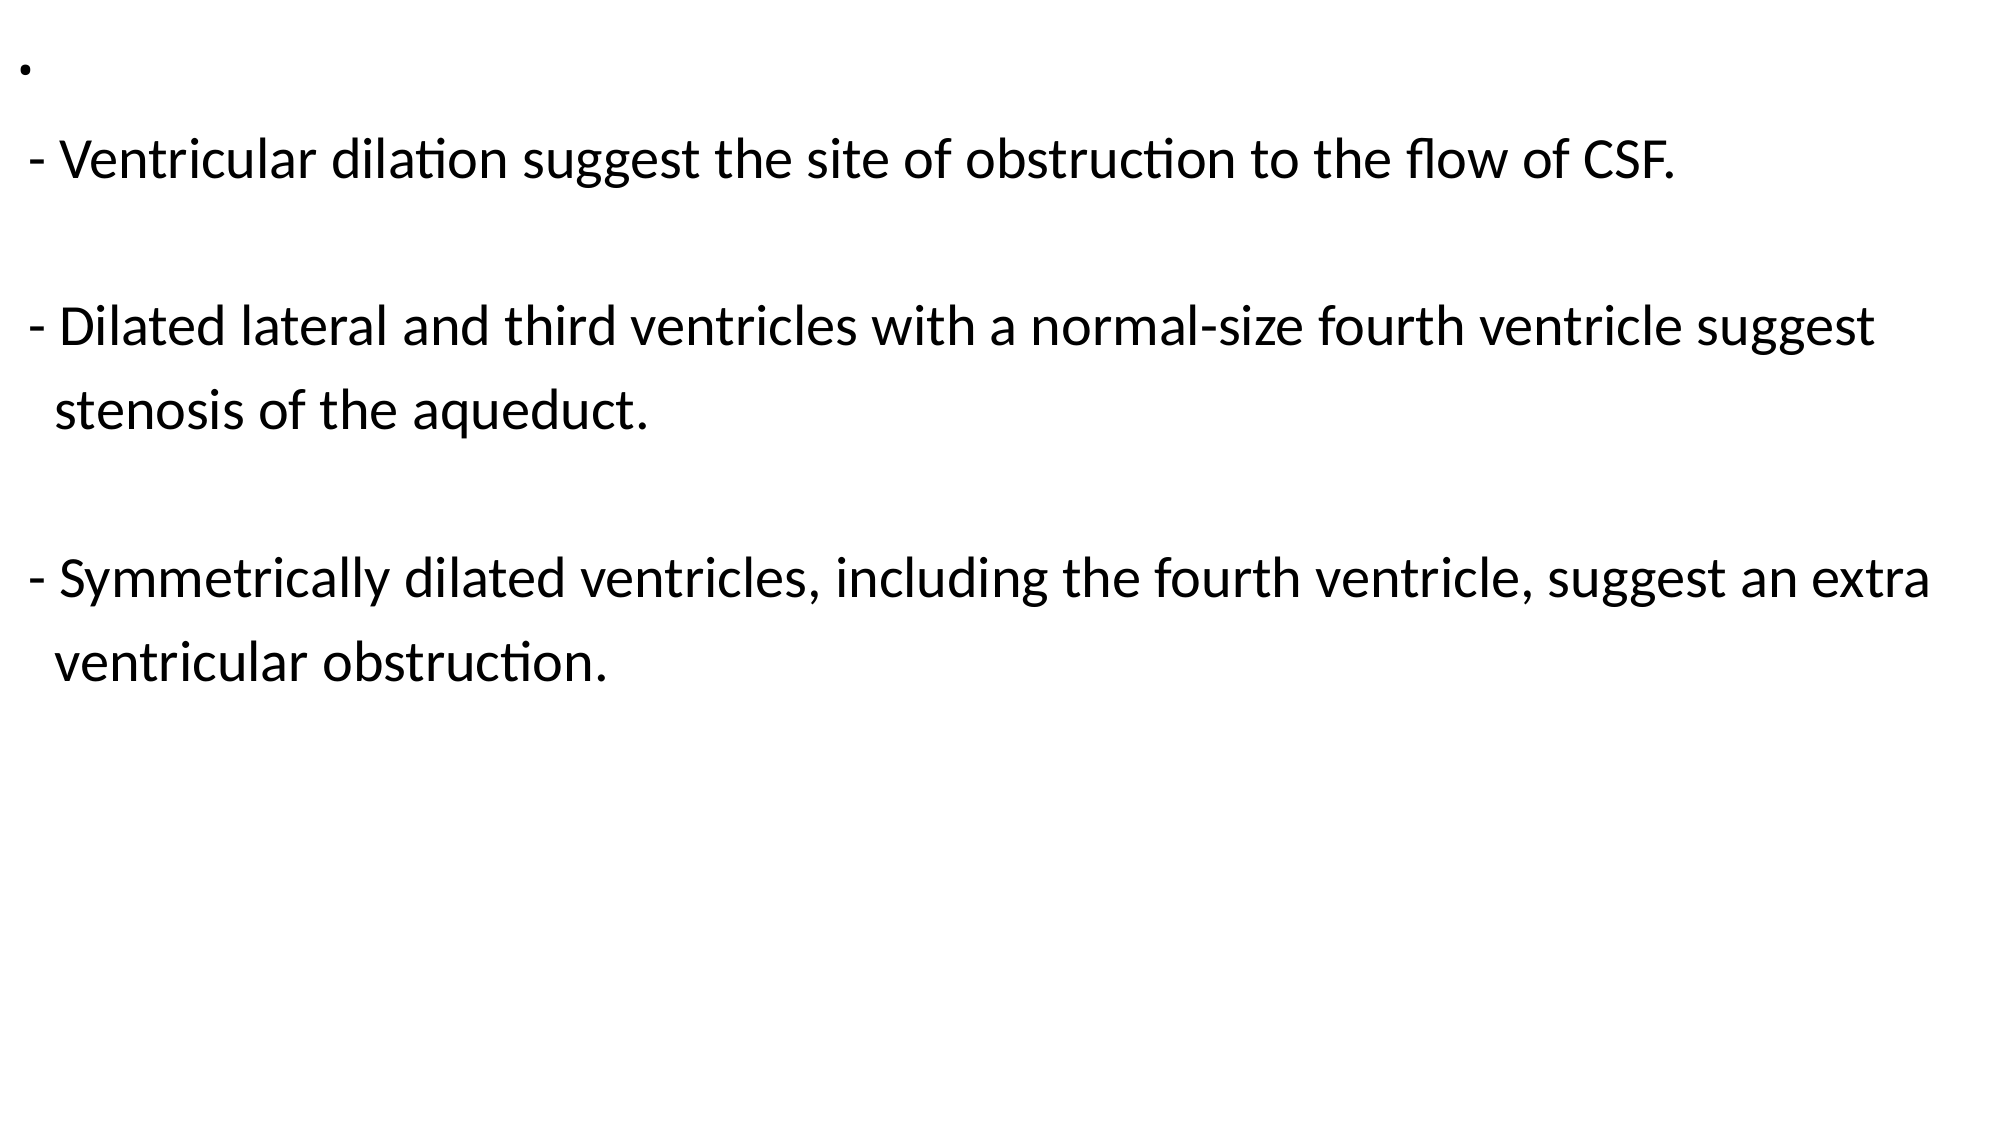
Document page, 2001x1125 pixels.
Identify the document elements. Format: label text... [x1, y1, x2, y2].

list - Ventricular dilation suggest the site of obstruction to the flow of CSF. - Dilated lateral and third ventricles with a normal-size fourth ventricle suggest stenosis of the aqueduct. - Symmetrically dilated ventricles, including the fourth ventricle, suggest an extra ventricular obstruction. [0, 120, 2000, 1125]
title . [0, 0, 1863, 100]
